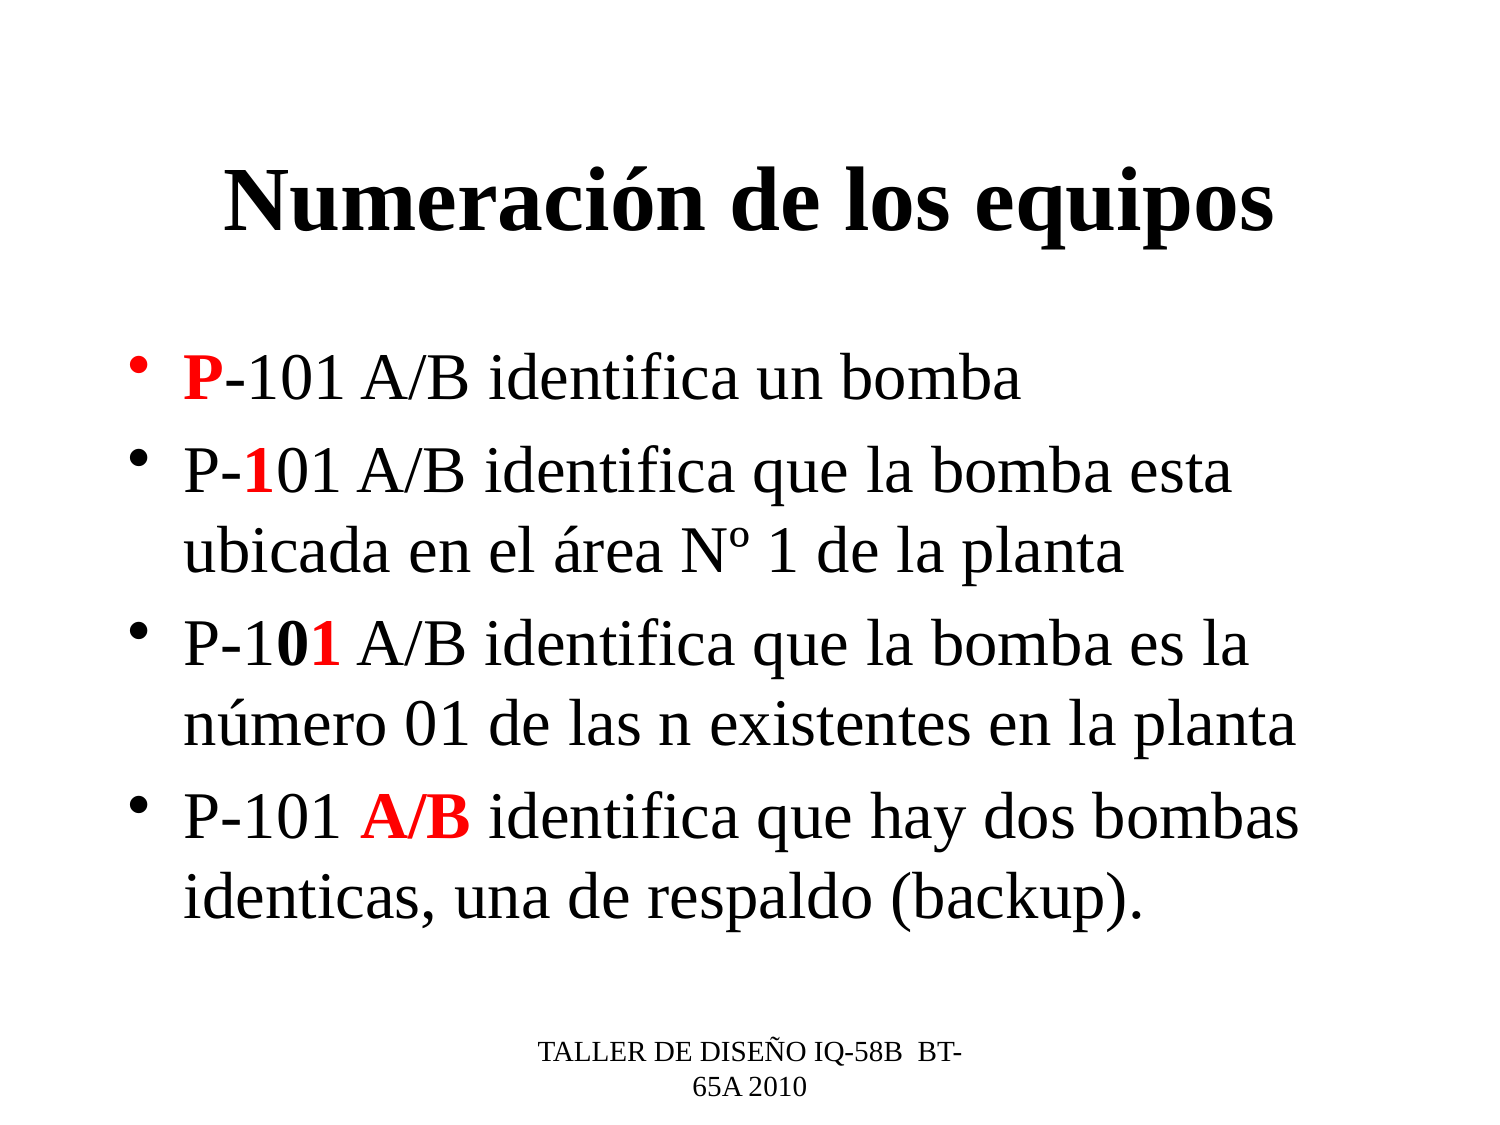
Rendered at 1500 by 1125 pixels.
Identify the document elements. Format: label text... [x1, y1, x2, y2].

list P-101 A/B identifica un bomba P-101 A/B identifica que la bomba esta ubicada en el área Nº 1 de la planta P-101 A/B identifica que la bomba es la número 01 de las n existentes en la planta P-101 A/B identifica que hay dos bombas identicas, una de respaldo (backup). [112, 324, 1388, 1001]
footer TALLER DE DISEÑO IQ-58B BT-65A 2010 [512, 1024, 988, 1101]
title Numeración de los equipos [112, 99, 1388, 288]
